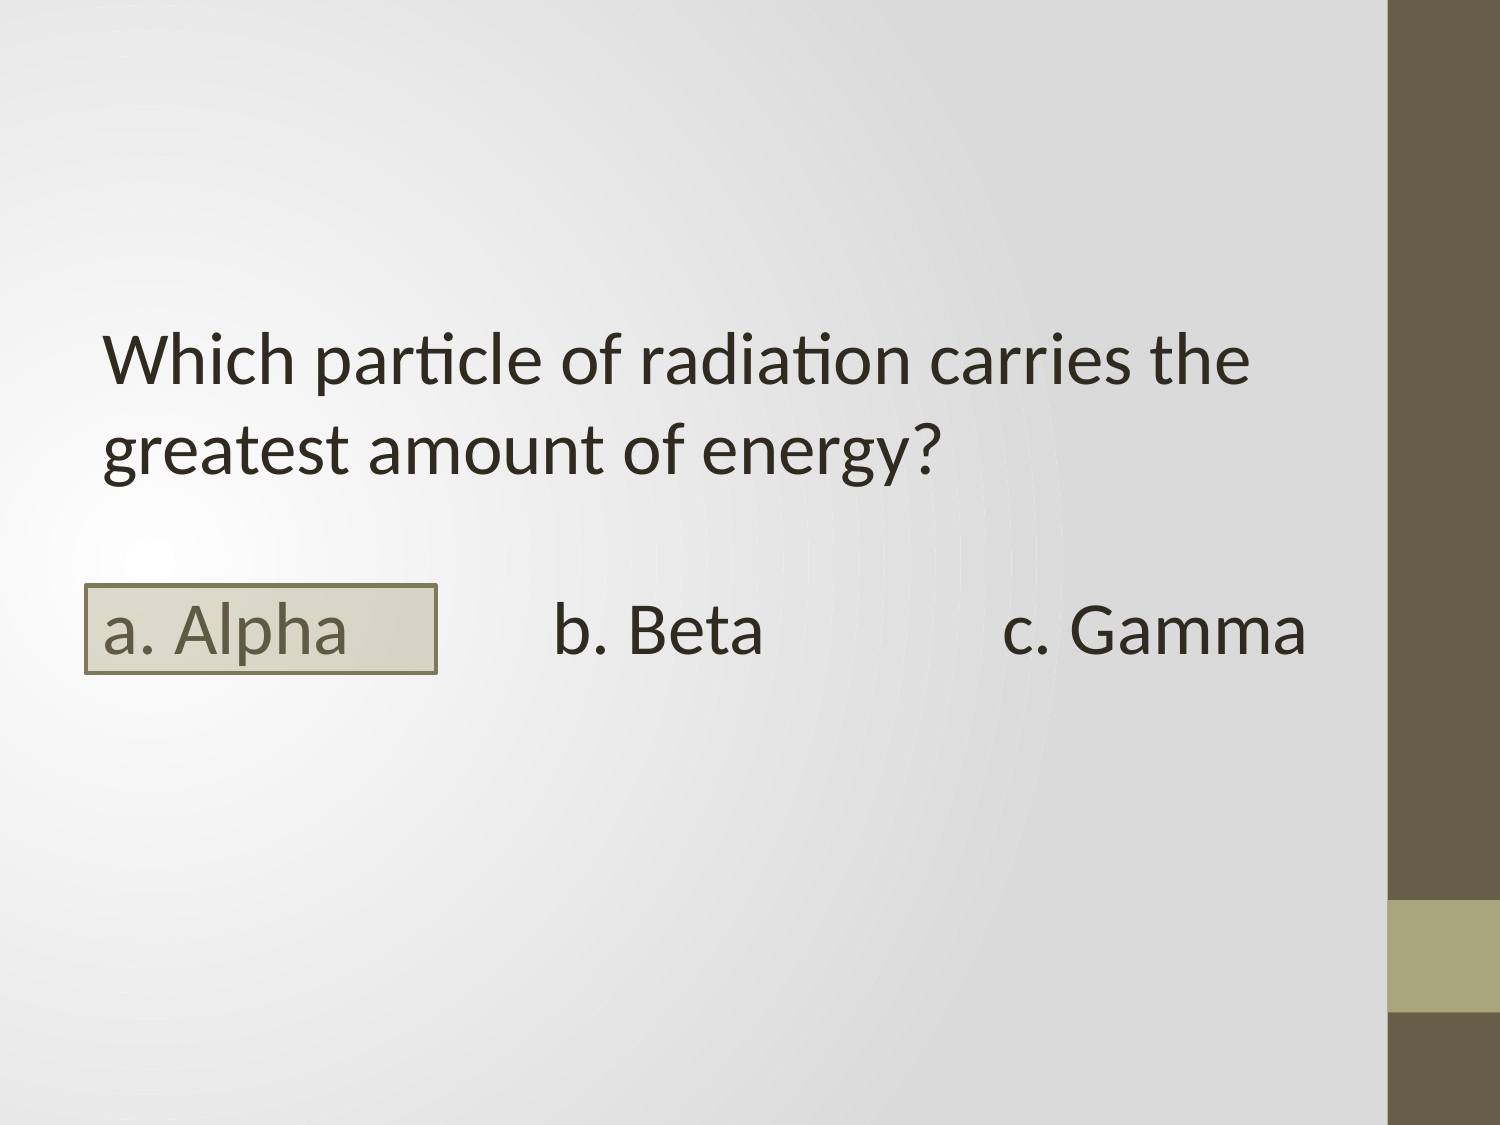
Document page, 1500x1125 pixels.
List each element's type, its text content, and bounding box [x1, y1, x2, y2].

text_box Which particle of radiation carries the greatest amount of energy? a. Alpha b. Beta c. Gamma [87, 301, 1325, 857]
text_box [84, 583, 438, 675]
